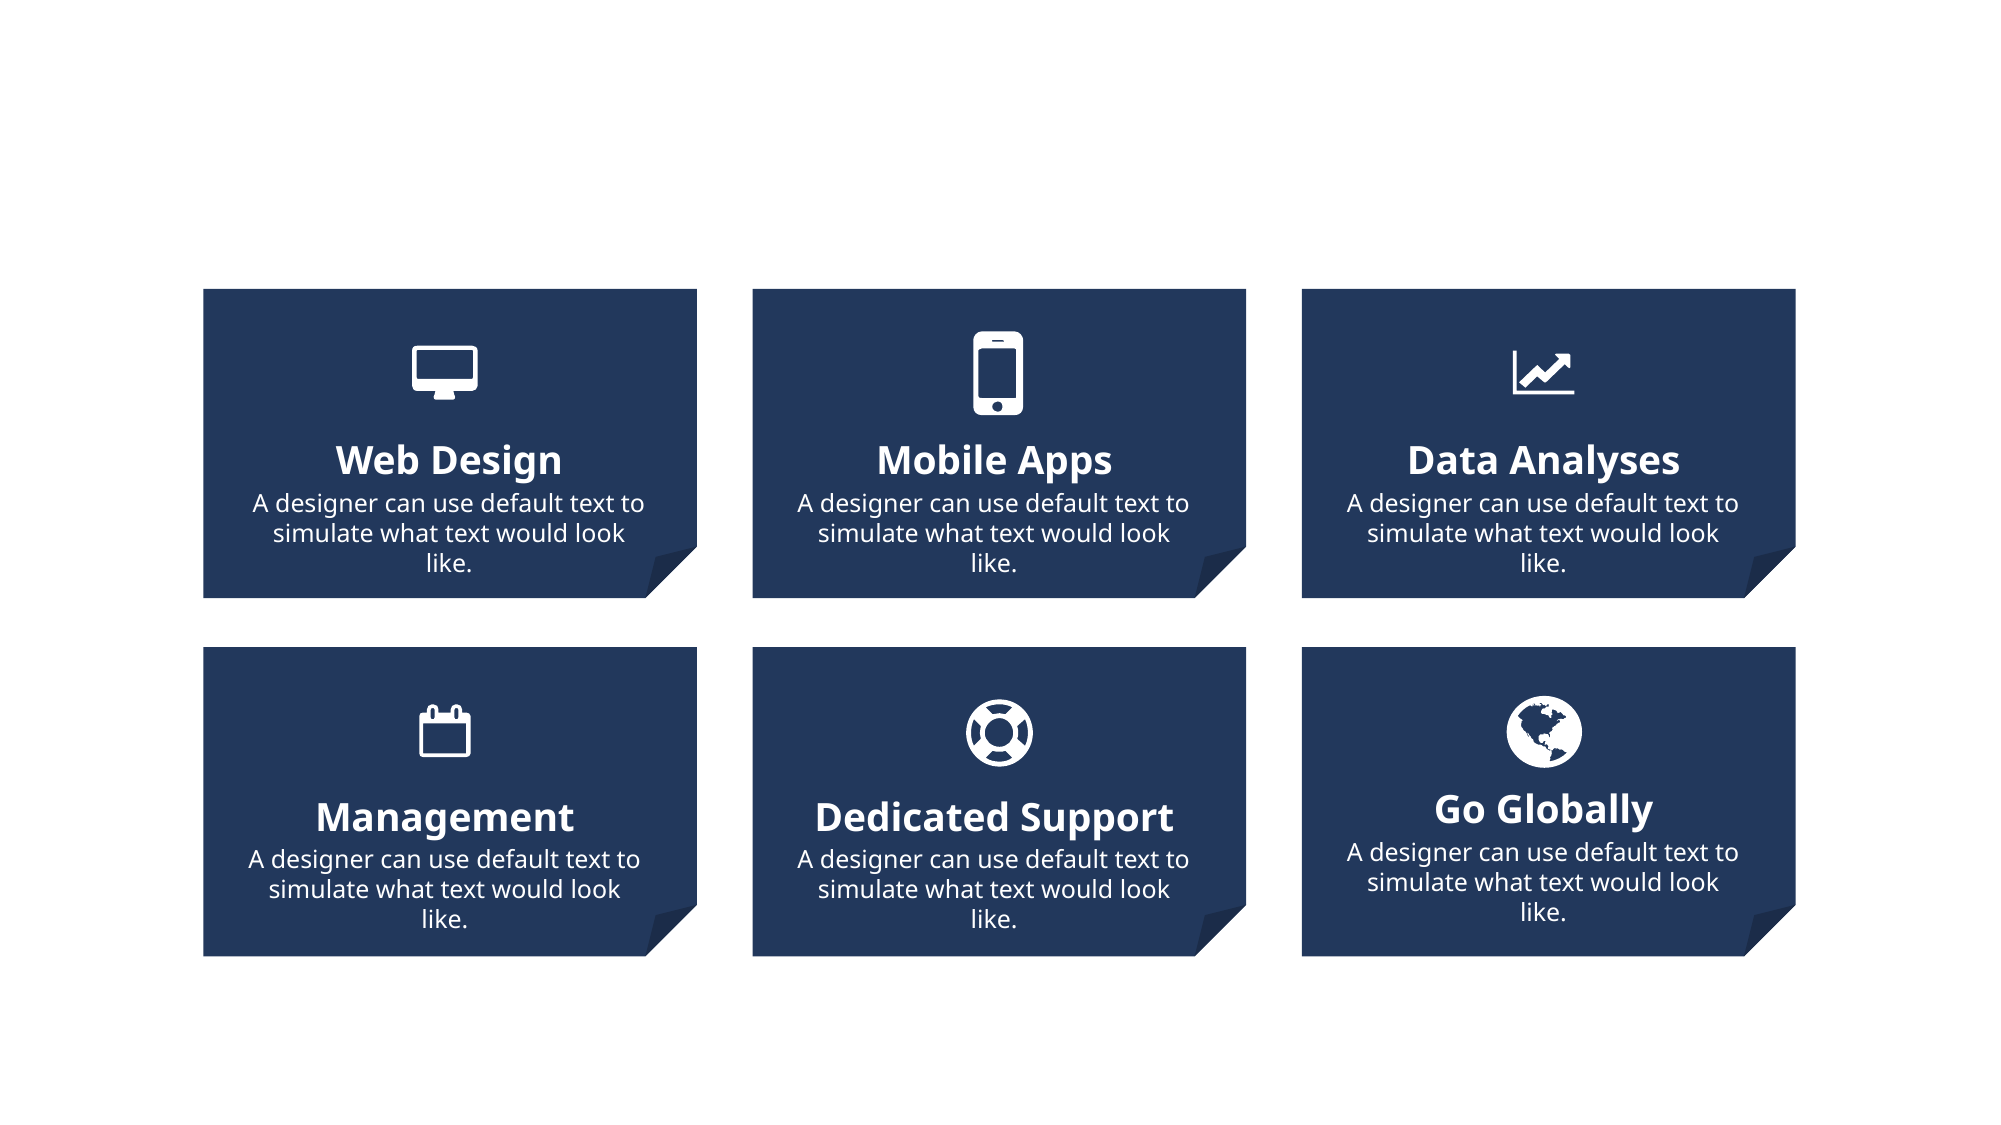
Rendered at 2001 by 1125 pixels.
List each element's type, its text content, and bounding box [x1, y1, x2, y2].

text_box [1300, 645, 1799, 958]
text_box Mobile Apps A designer can use default text to simulate what text would look like. [777, 428, 1211, 585]
text_box Go Globally A designer can use default text to simulate what text would look like. [1326, 777, 1761, 934]
text_box [973, 331, 1024, 416]
text_box [202, 645, 701, 958]
text_box [751, 645, 1250, 958]
text_box [751, 287, 1250, 600]
text_box [1512, 350, 1575, 395]
text_box [1506, 695, 1583, 768]
text_box [202, 287, 701, 600]
text_box Web Design A designer can use default text to simulate what text would look like. [232, 428, 667, 585]
text_box [966, 699, 1033, 767]
text_box [419, 704, 471, 758]
text_box Dedicated Support A designer can use default text to simulate what text would look like. [777, 784, 1211, 941]
text_box [412, 345, 478, 400]
text_box Data Analyses A designer can use default text to simulate what text would look like. [1326, 428, 1761, 585]
text_box Management A designer can use default text to simulate what text would look like. [228, 784, 662, 941]
text_box [1300, 287, 1799, 600]
